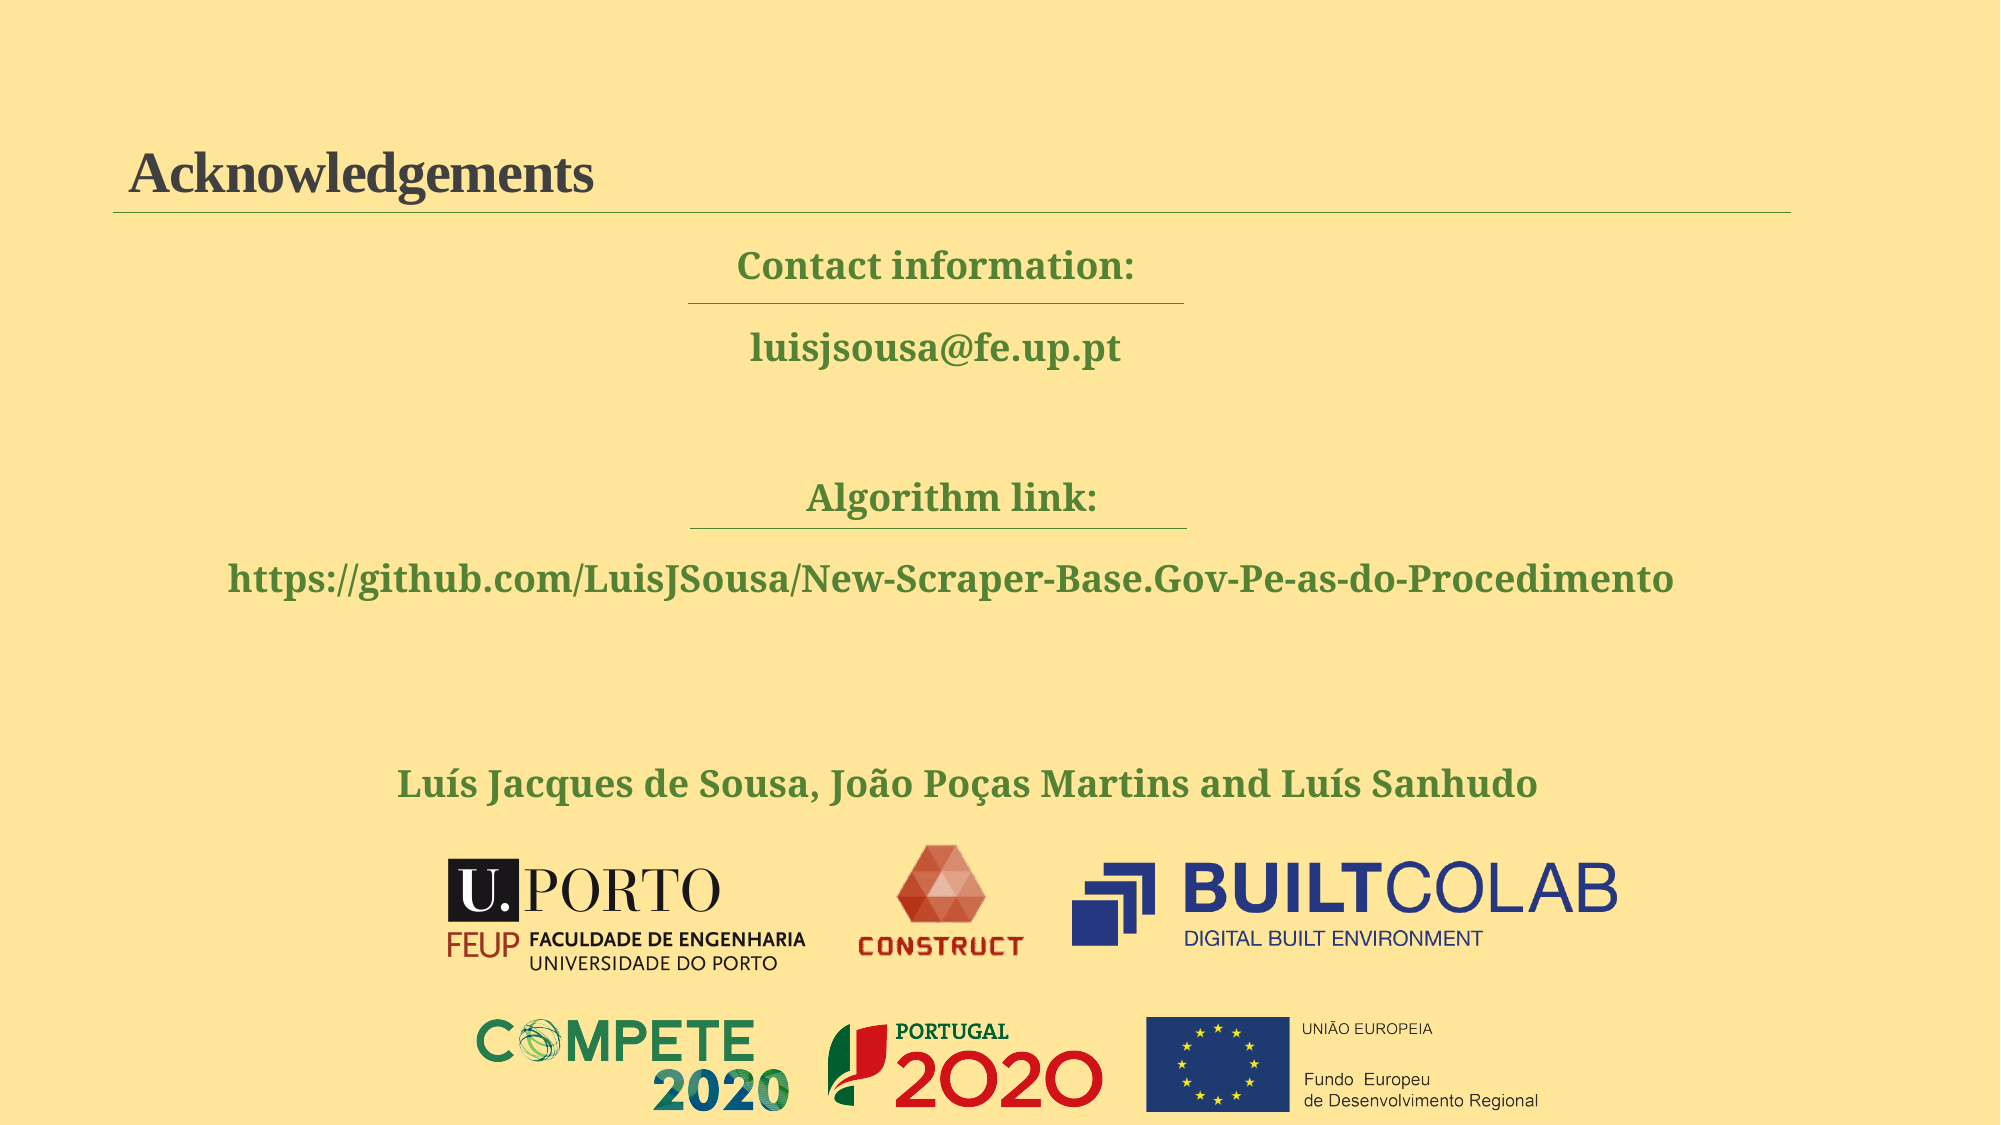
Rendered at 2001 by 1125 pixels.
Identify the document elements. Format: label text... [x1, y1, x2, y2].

picture [441, 818, 1071, 983]
text_box Algorithm link: https://github.com/LuisJSousa/New-Scraper-Base.Gov-Pe-as-do-Procedimento [129, 396, 1775, 608]
text_box Acknowledgements [113, 0, 1764, 211]
picture [1072, 861, 1617, 946]
picture [455, 997, 1545, 1125]
text_box Luís Jacques de Sousa, João Poças Martins and Luís Sanhudo [145, 601, 1791, 814]
text_box Contact information: luisjsousa@fe.up.pt [113, 164, 1759, 211]
text_box Contact information: luisjsousa@fe.up.pt [113, 213, 1759, 377]
